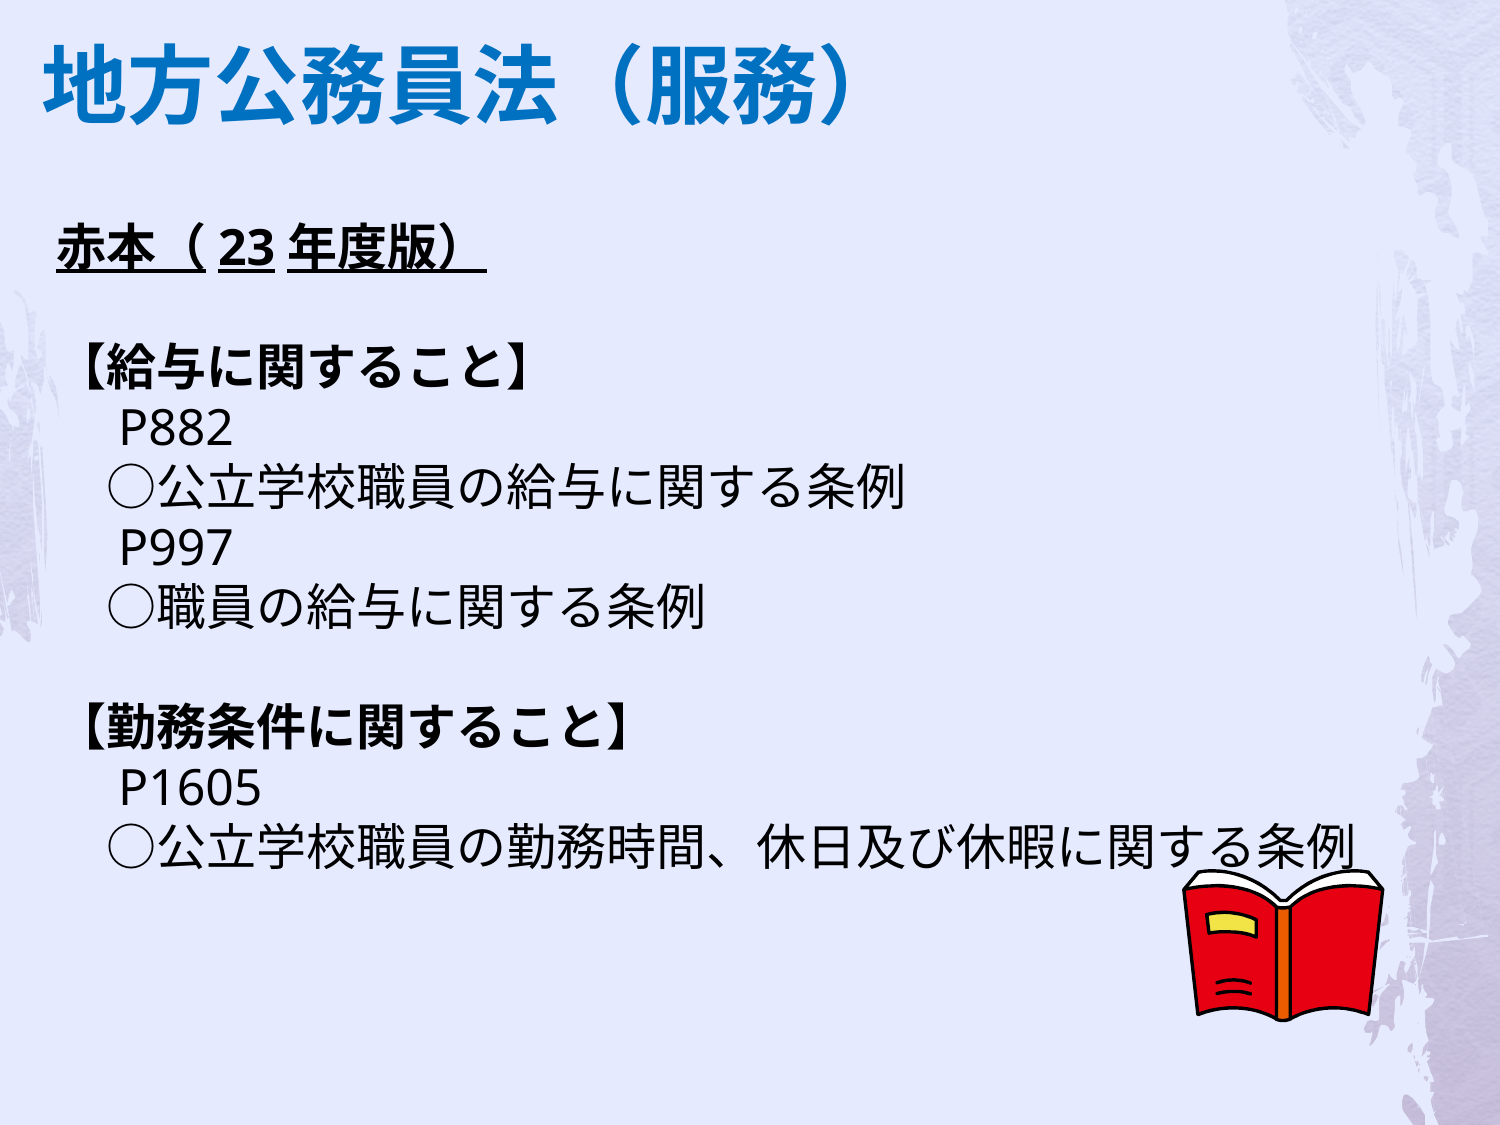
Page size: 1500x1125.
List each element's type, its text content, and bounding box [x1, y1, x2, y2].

text_box 赤本（23年度版） 【給与に関すること】 P882 ○公立学校職員の給与に関する条例 P997 ○職員の給与に関する条例 【勤務条件に関すること】 P1605 ○公立学校職員の勤務時間、休日及び休暇に関する条例 [41, 208, 1459, 883]
text_box 地方公務員法（服務） [41, 30, 1392, 135]
picture [1181, 868, 1385, 1023]
text_box 比較 [1172, 860, 1394, 883]
